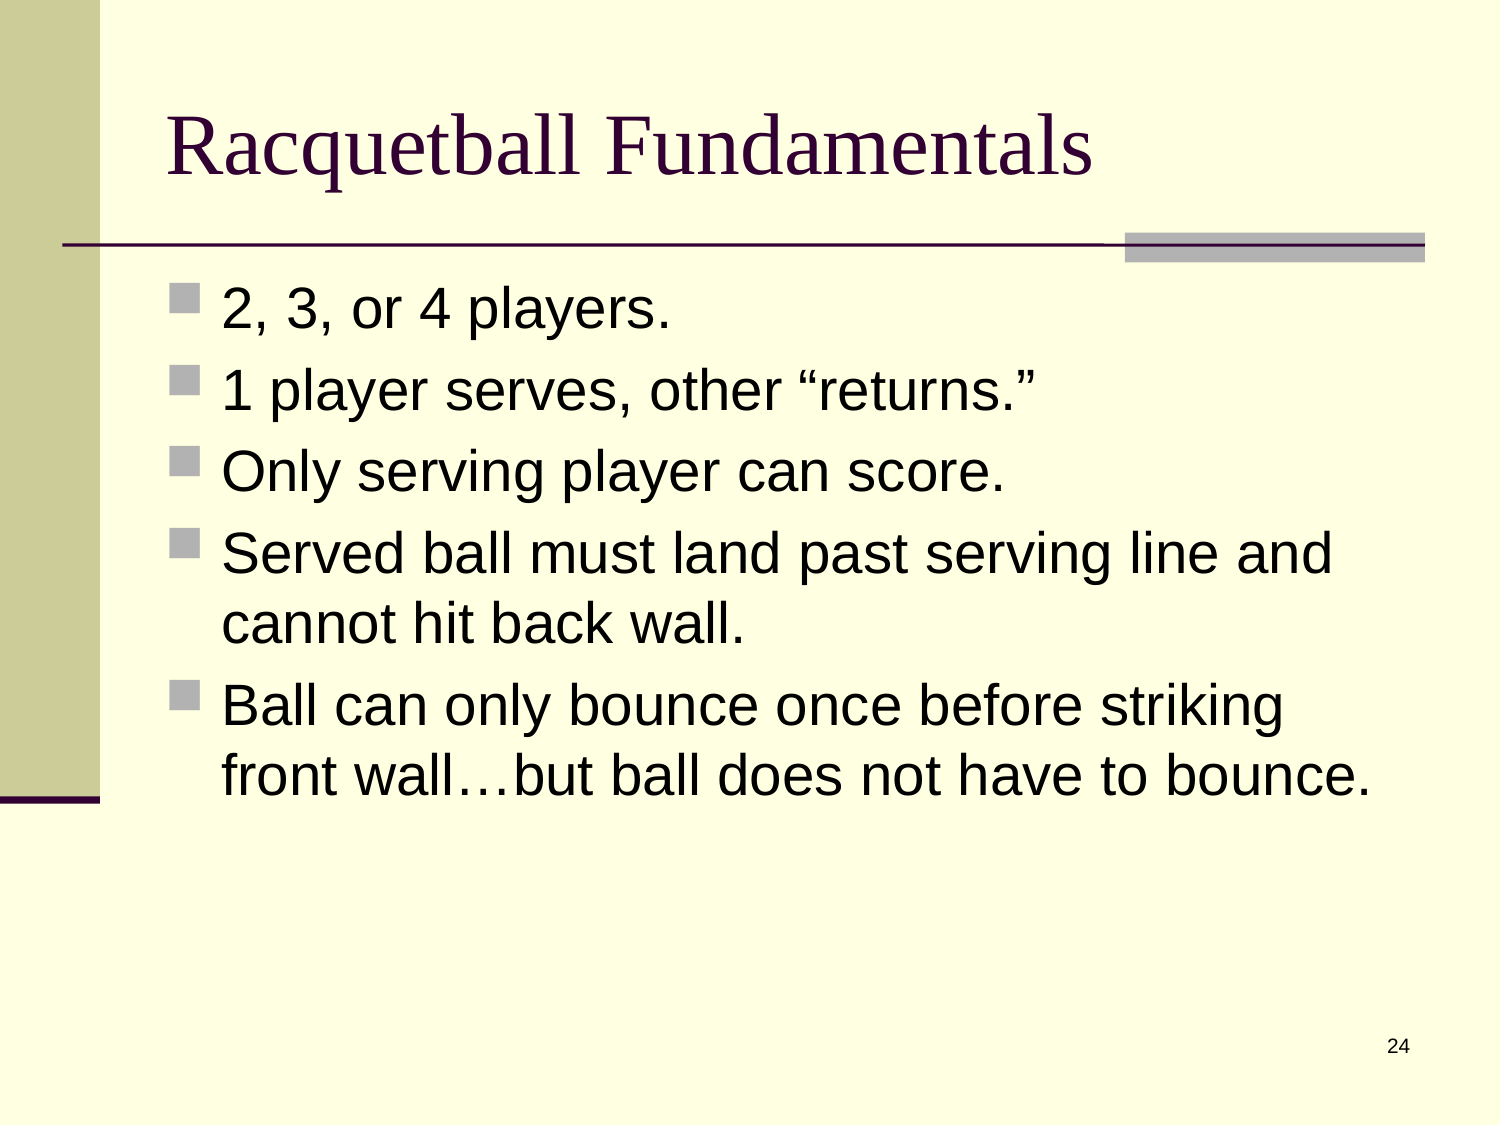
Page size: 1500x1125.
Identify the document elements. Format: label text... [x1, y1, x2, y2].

slide_number 24 [1112, 1025, 1425, 1100]
title Racquetball Fundamentals [150, 45, 1425, 234]
list 2, 3, or 4 players. 1 player serves, other “returns.” Only serving player can score. Served ball must land past serving line and cannot hit back wall. Ball can only bounce once before striking front wall…but ball does not have to bounce. [150, 262, 1425, 1006]
